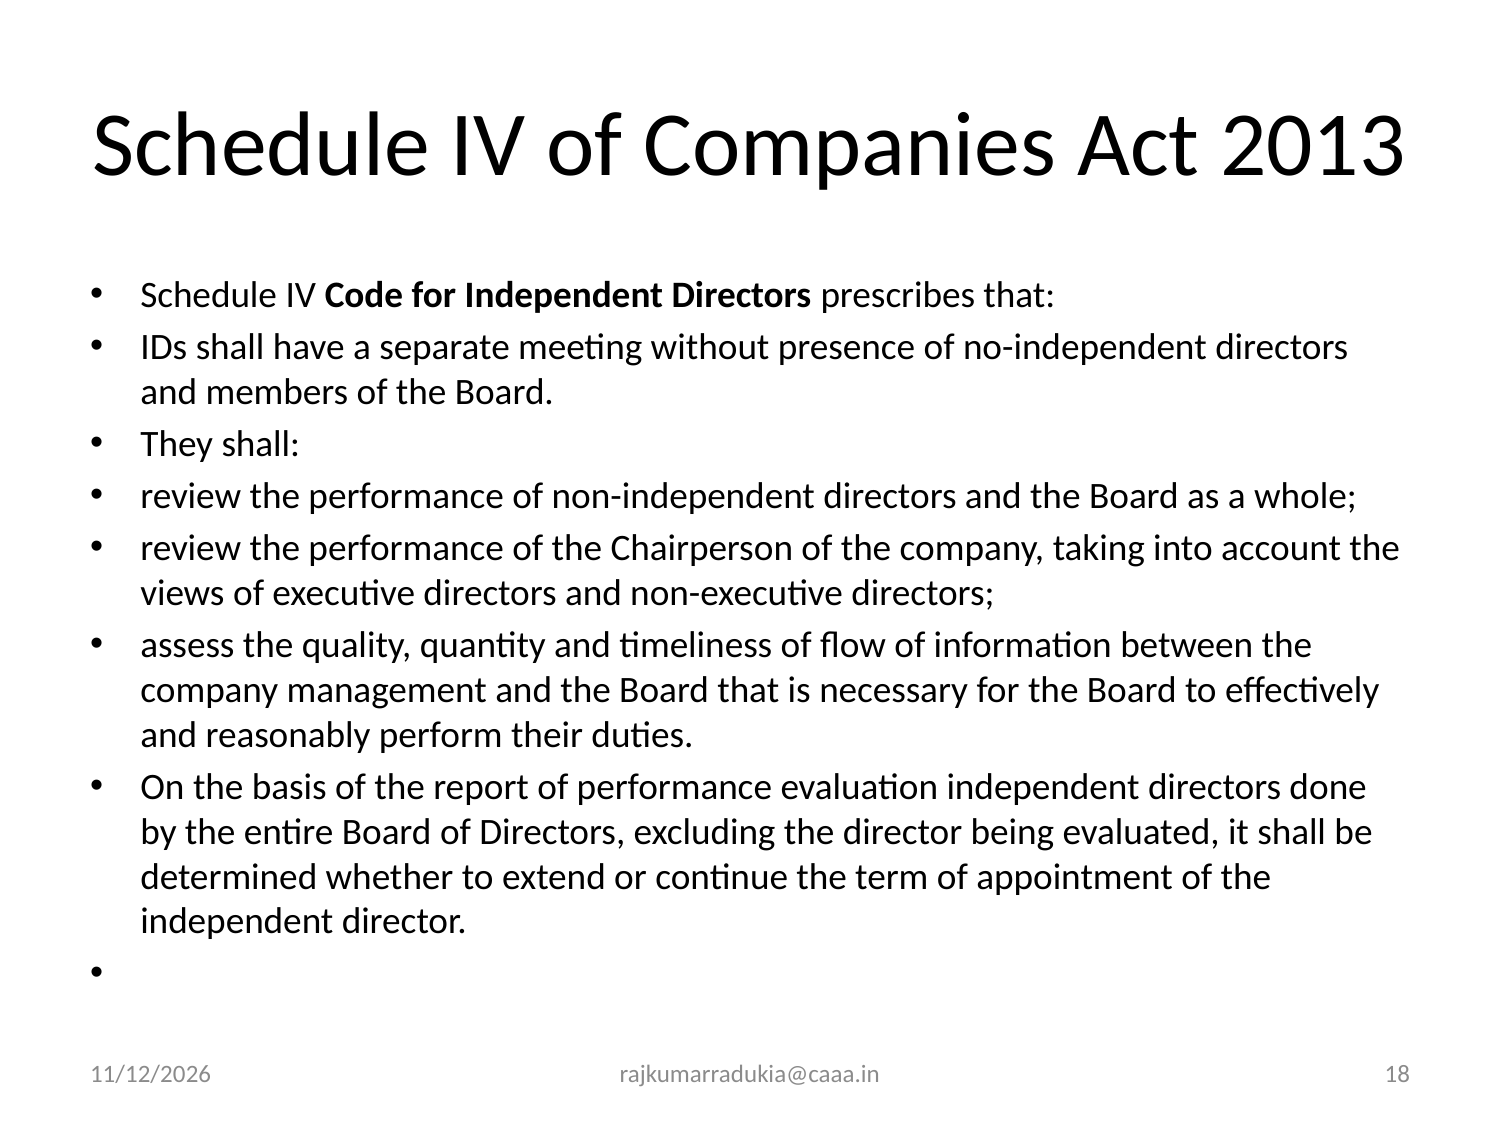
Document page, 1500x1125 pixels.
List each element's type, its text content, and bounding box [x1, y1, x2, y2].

slide_number 18 [1074, 1042, 1425, 1103]
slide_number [75, 1042, 425, 1103]
list Schedule IV Code for Independent Directors prescribes that: IDs shall have a separate meeting without presence of no-independent directors and members of the Board. They shall: review the performance of non-independent directors and the Board as a whole; review the performance of the Chairperson of the company, taking into account the views of executive directors and non-executive directors; assess the quality, quantity and timeliness of flow of information between the company management and the Board that is necessary for the Board to effectively and reasonably perform their duties. On the basis of the report of performance evaluation independent directors done by the entire Board of Directors, excluding the director being evaluated, it shall be determined whether to extend or continue the term of appointment of the independent director. [75, 262, 1425, 1005]
footer rajkumarradukia@caaa.in [512, 1042, 988, 1103]
title Schedule IV of Companies Act 2013 [75, 45, 1425, 233]
